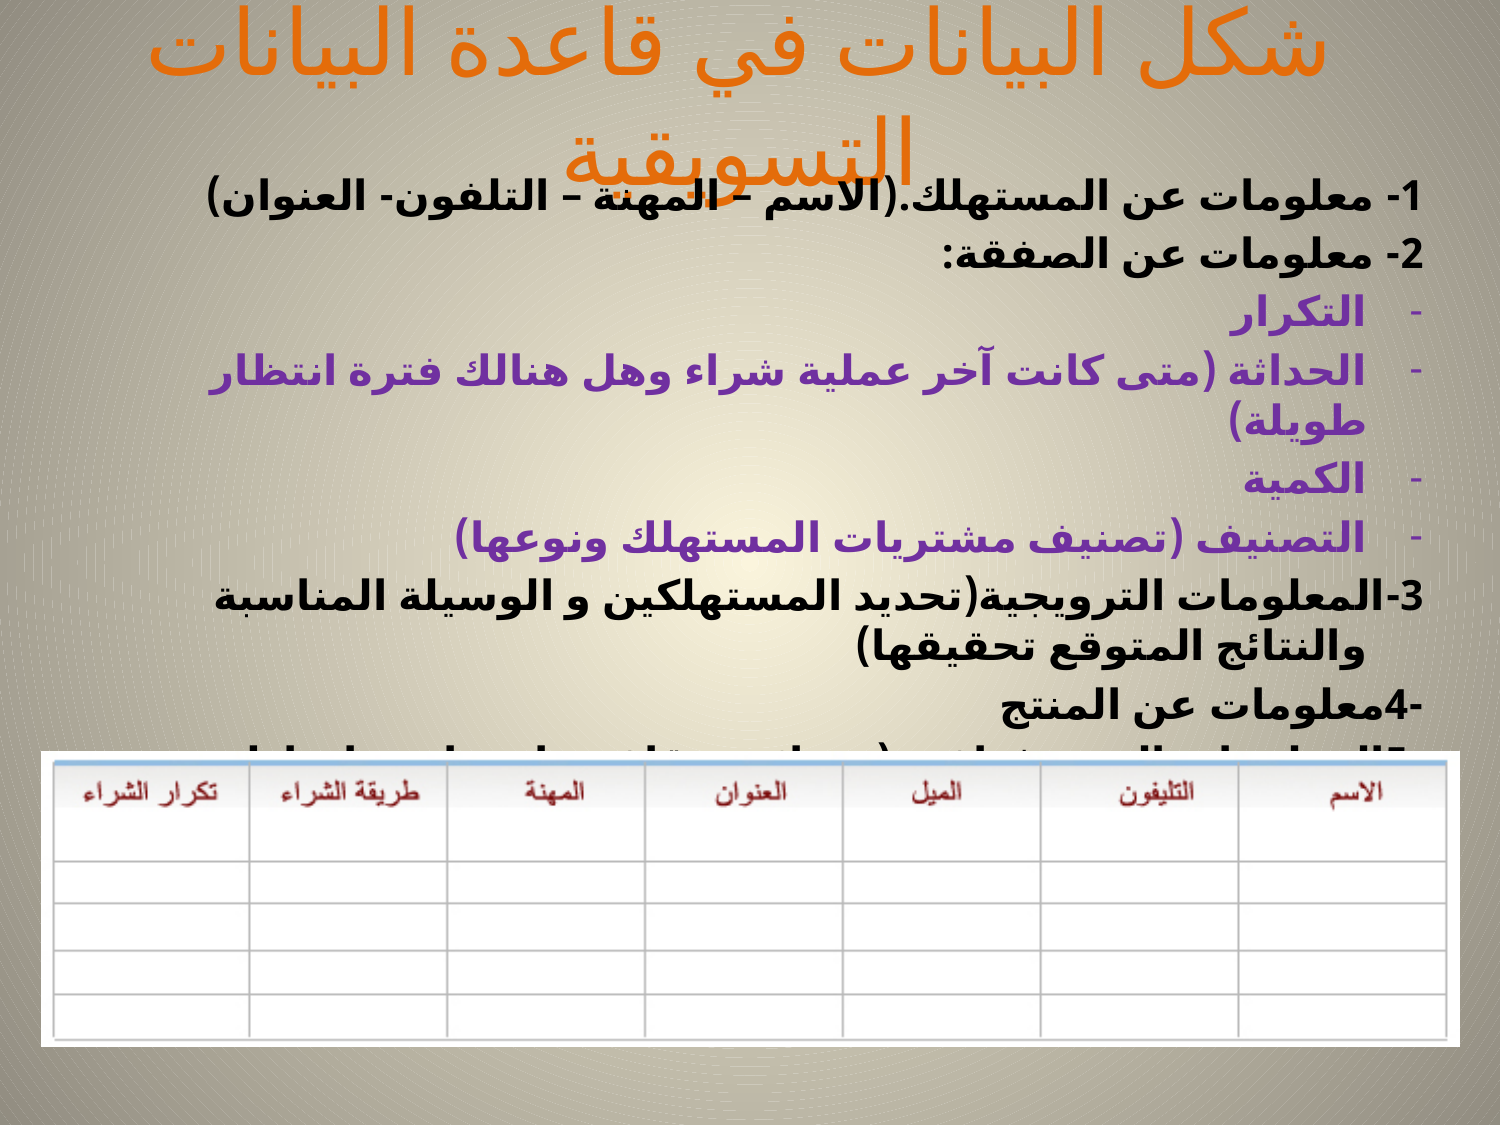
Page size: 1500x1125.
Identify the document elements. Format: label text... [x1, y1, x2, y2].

list 1- معلومات عن المستهلك.(الاسم – المهنة – التلفون- العنوان) 2- معلومات عن الصفقة: التكرار الحداثة (متى كانت آخر عملية شراء وهل هنالك فترة انتظار طويلة) الكمية التصنيف (تصنيف مشتريات المستهلك ونوعها) 3-المعلومات الترويجية(تحديد المستهلكين و الوسيلة المناسبة والنتائج المتوقع تحقيقها) -4معلومات عن المنتج -5المعلومات الديموغرافية.(خصائص ثقافية- اجتماعية-انماط الحياة..) [88, 160, 1439, 749]
title شكل البيانات في قاعدة البيانات التسويقية [64, 0, 1415, 188]
picture [41, 751, 1460, 1048]
